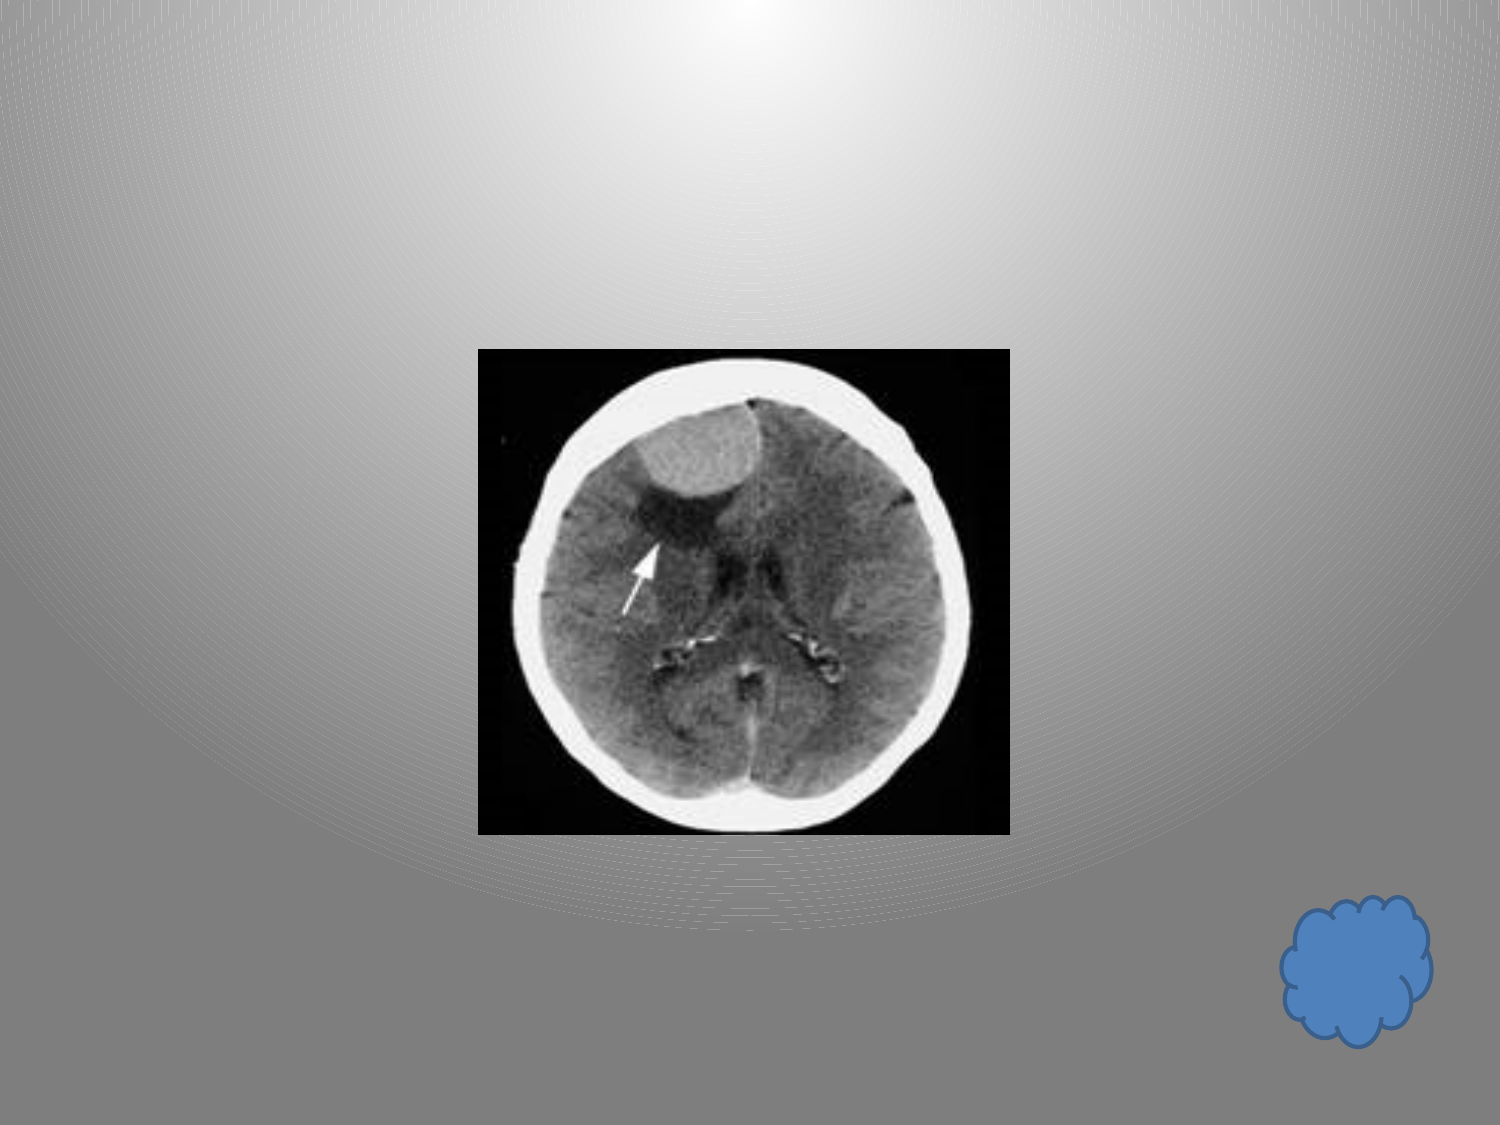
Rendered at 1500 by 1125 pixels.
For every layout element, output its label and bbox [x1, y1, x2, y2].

text_box [1279, 894, 1434, 1050]
picture [478, 349, 1011, 835]
